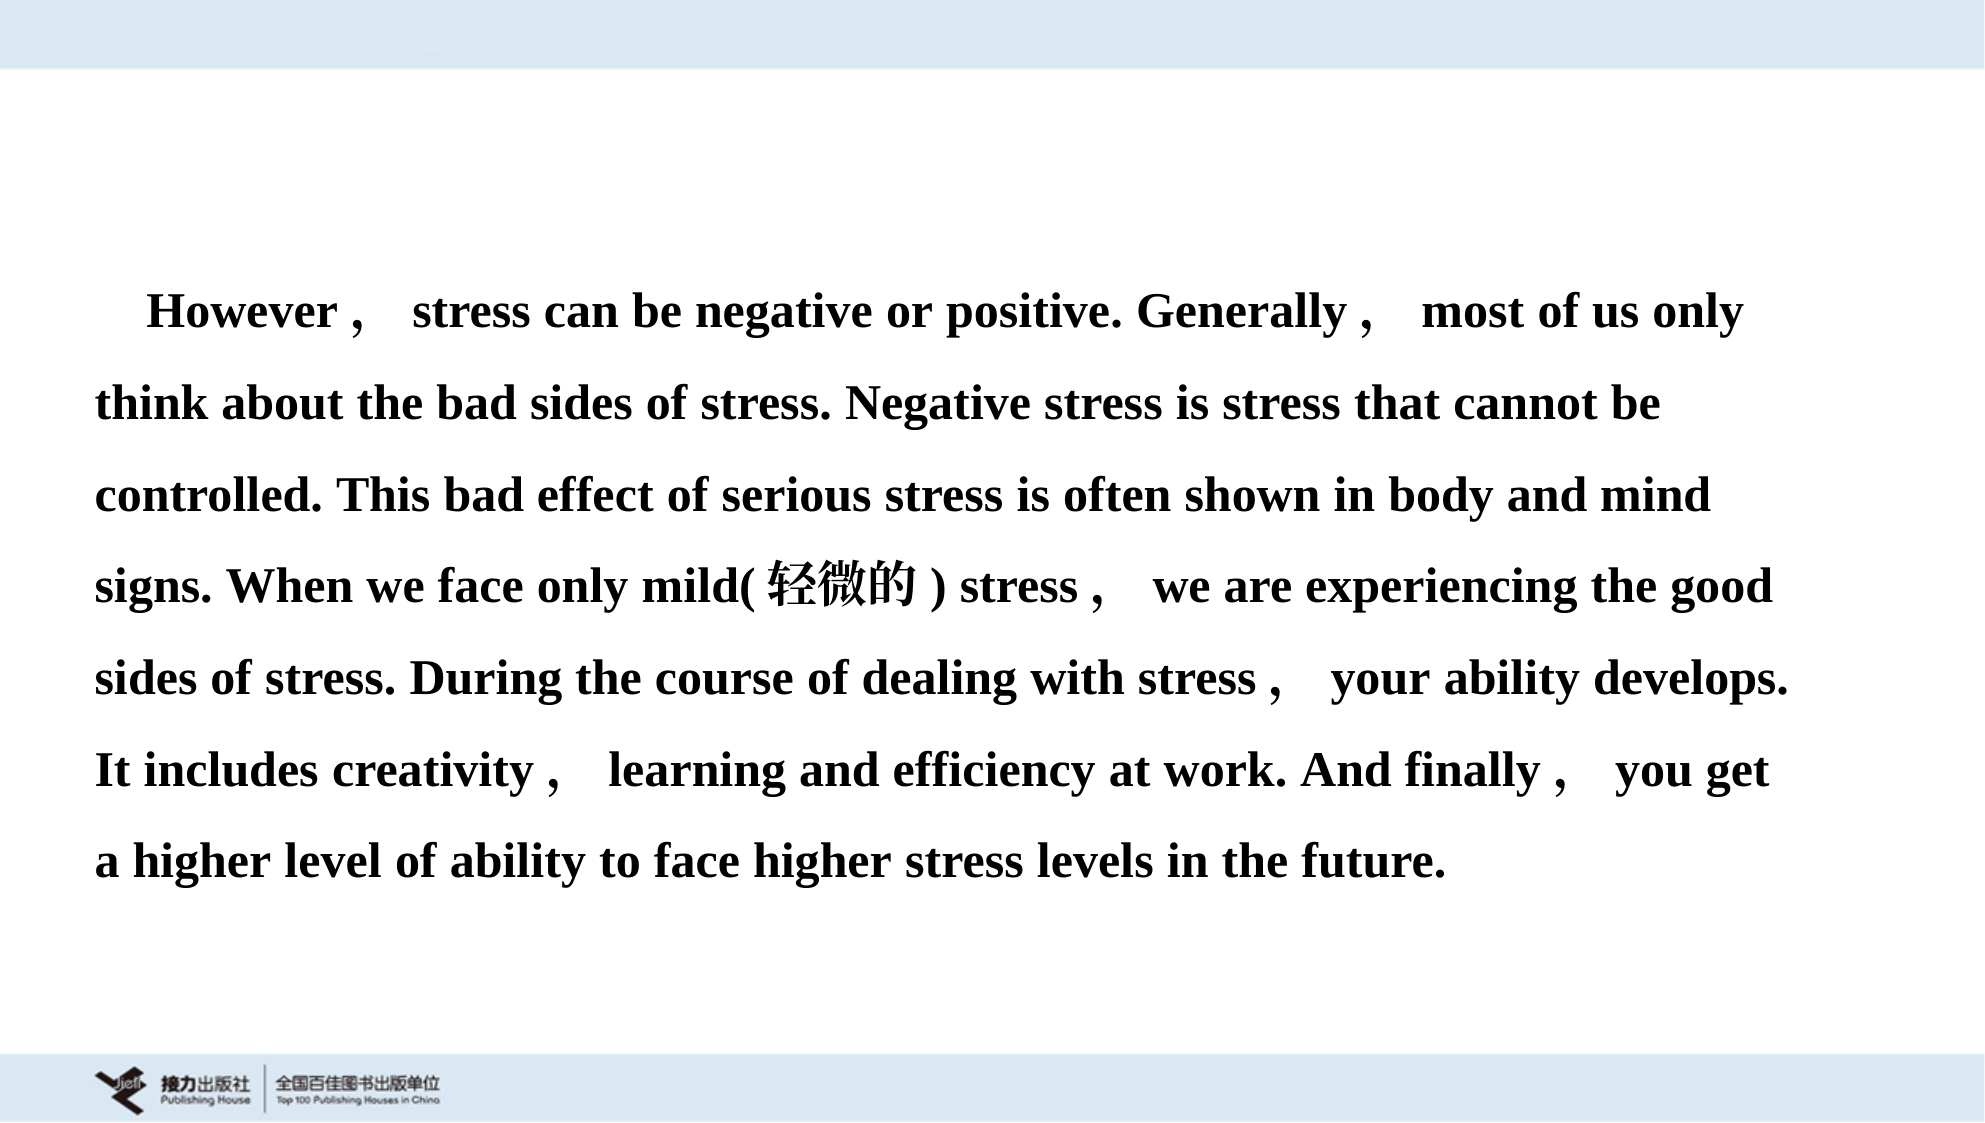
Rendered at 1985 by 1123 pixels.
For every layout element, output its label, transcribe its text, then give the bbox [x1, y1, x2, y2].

picture [0, 0, 1985, 1122]
text_box However，stress can be negative or positive. Generally，most of us only think about the bad sides of stress. Negative stress is stress that cannot be controlled. This bad effect of serious stress is often shown in body and mind signs. When we face only mild(轻微的) stress，we are experiencing the good sides of stress. During the course of dealing with stress，your ability develops. It includes creativity，learning and efficiency at work. And finally，you get a higher level of ability to face higher stress levels in the future. [94, 246, 1892, 888]
